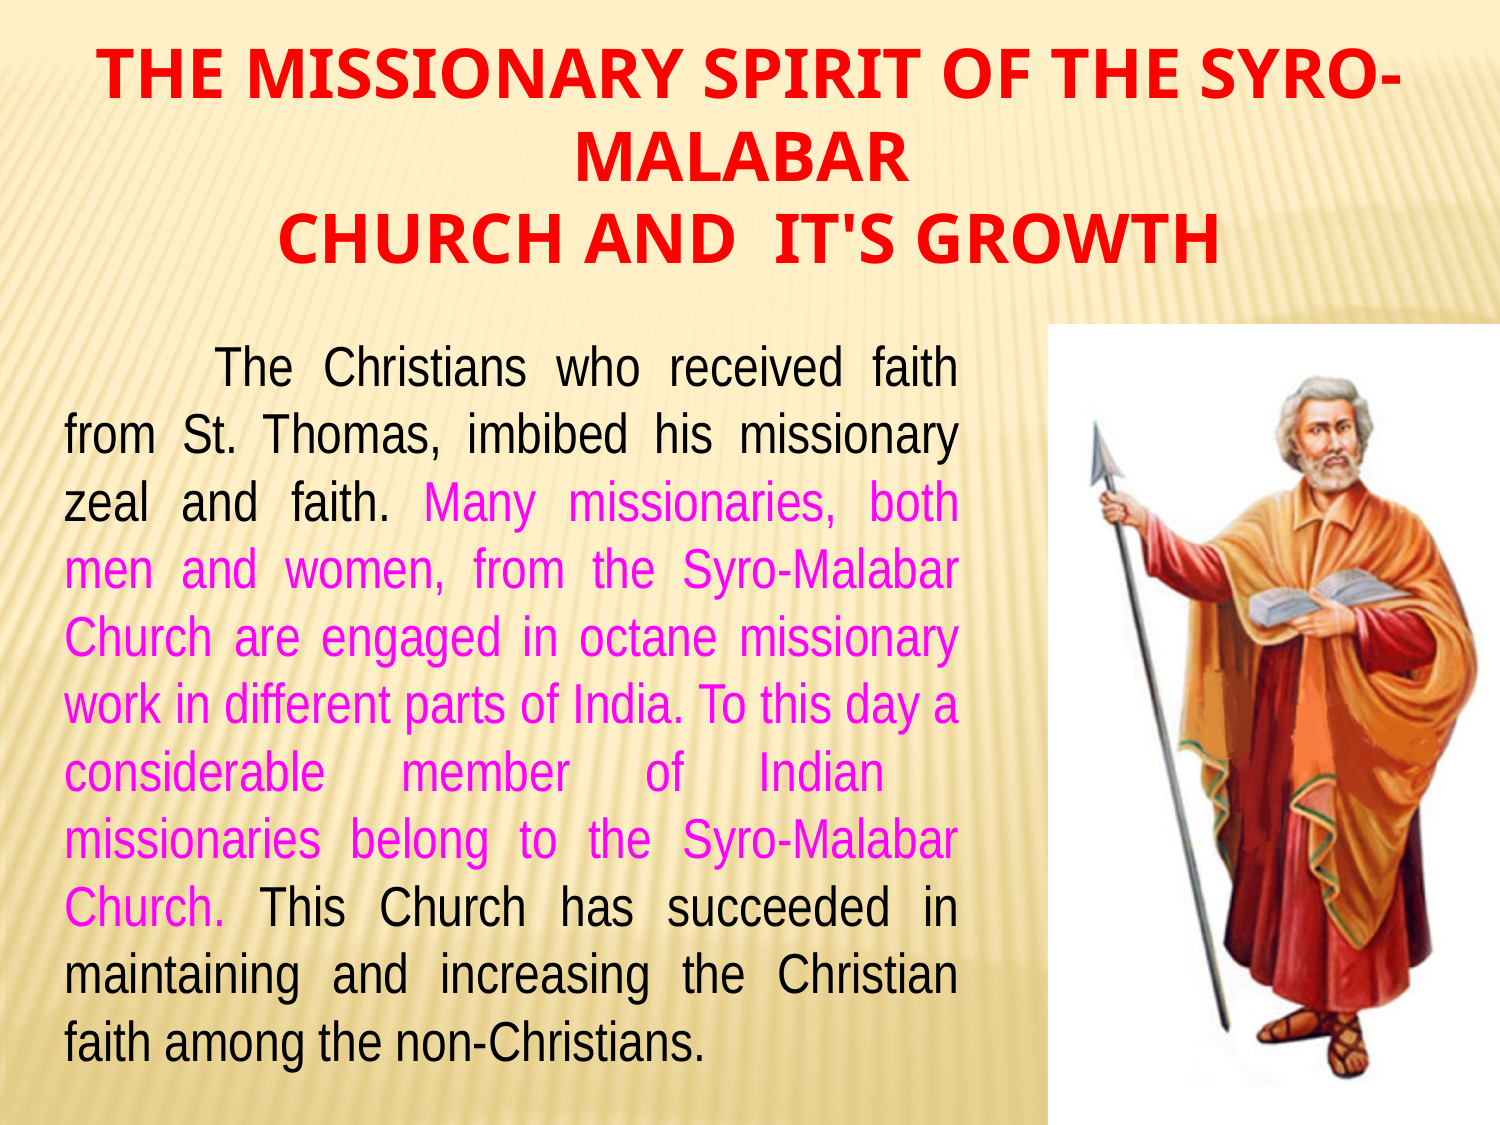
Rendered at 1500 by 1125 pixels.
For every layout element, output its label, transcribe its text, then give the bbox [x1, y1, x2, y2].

picture [1047, 324, 1500, 1125]
text_box THE MISSIONARY SPIRIT OF THE SYRO-MALABAR CHURCH AND IT'S GROWTH [74, 22, 1425, 285]
text_box The Christians who received faith from St. Thomas, imbibed his missionary zeal and faith. Many missionaries, both men and women, from the Syro-Malabar Church are engaged in octane missionary work in different parts of India. To this day a considerable member of Indian missionaries belong to the Syro-Malabar Church. This Church has succeeded in maintaining and increasing the Christian faith among the non-Christians. [50, 322, 975, 1080]
